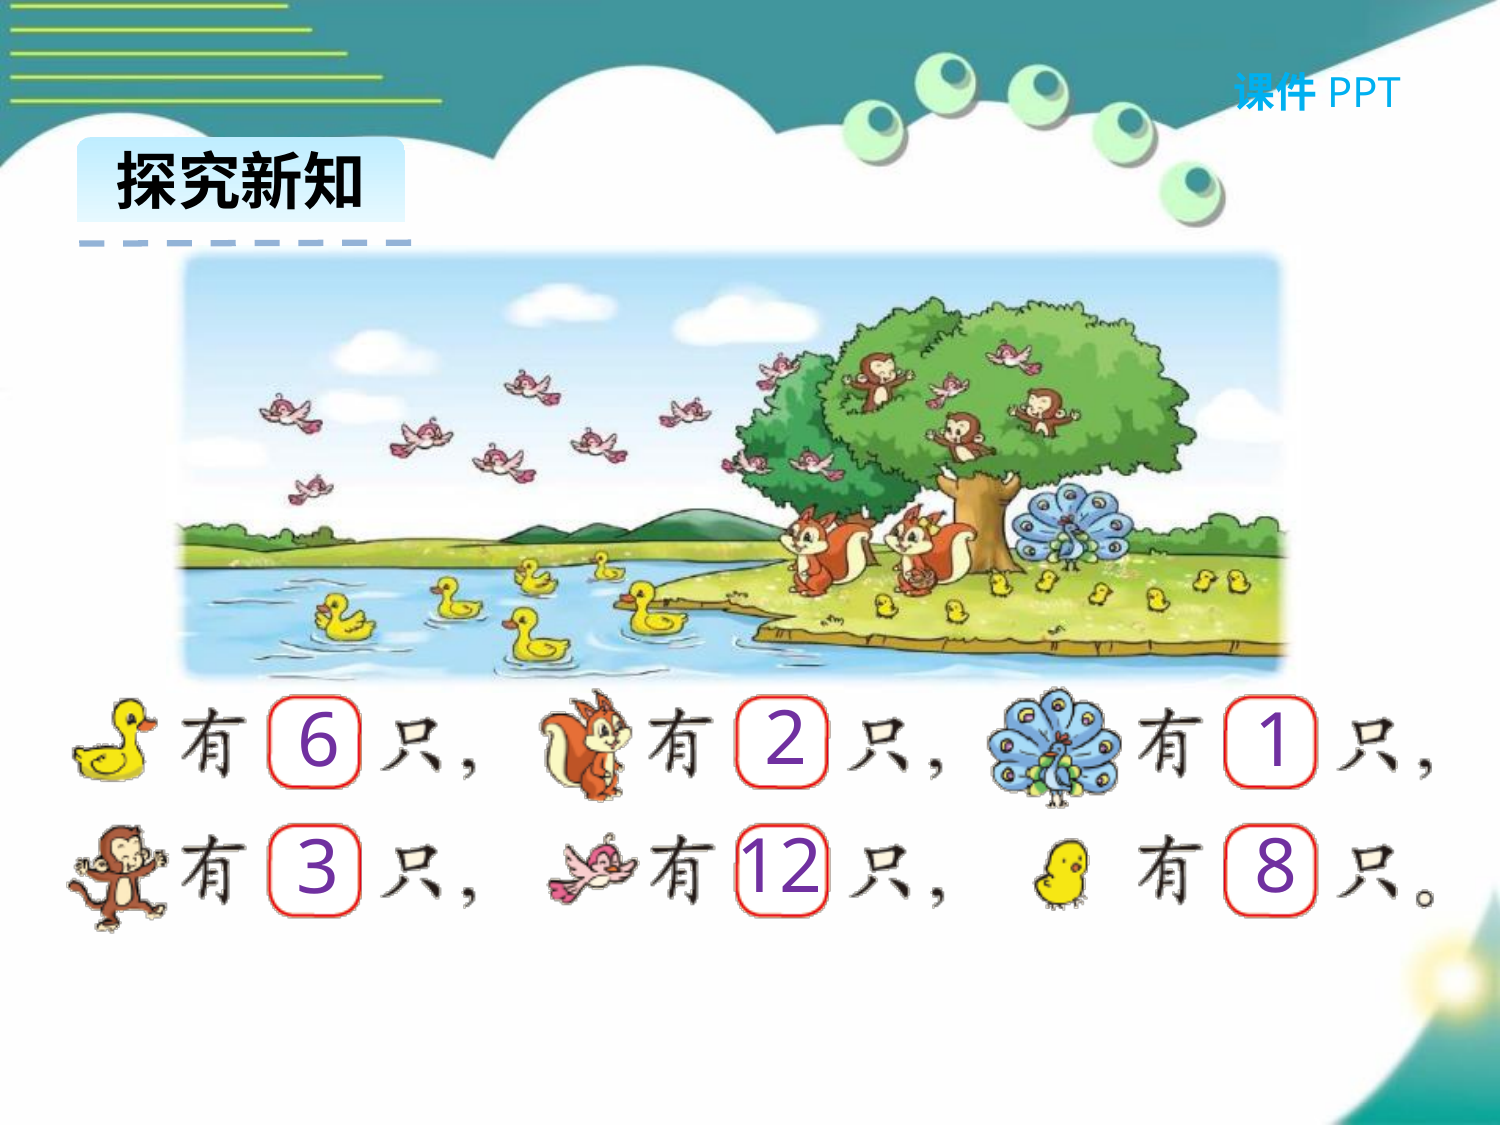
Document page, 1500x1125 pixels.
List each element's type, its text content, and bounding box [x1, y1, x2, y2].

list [166, 244, 1301, 639]
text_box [76, 136, 420, 244]
picture [0, 0, 1500, 1125]
text_box 课件PPT [1218, 58, 1418, 124]
